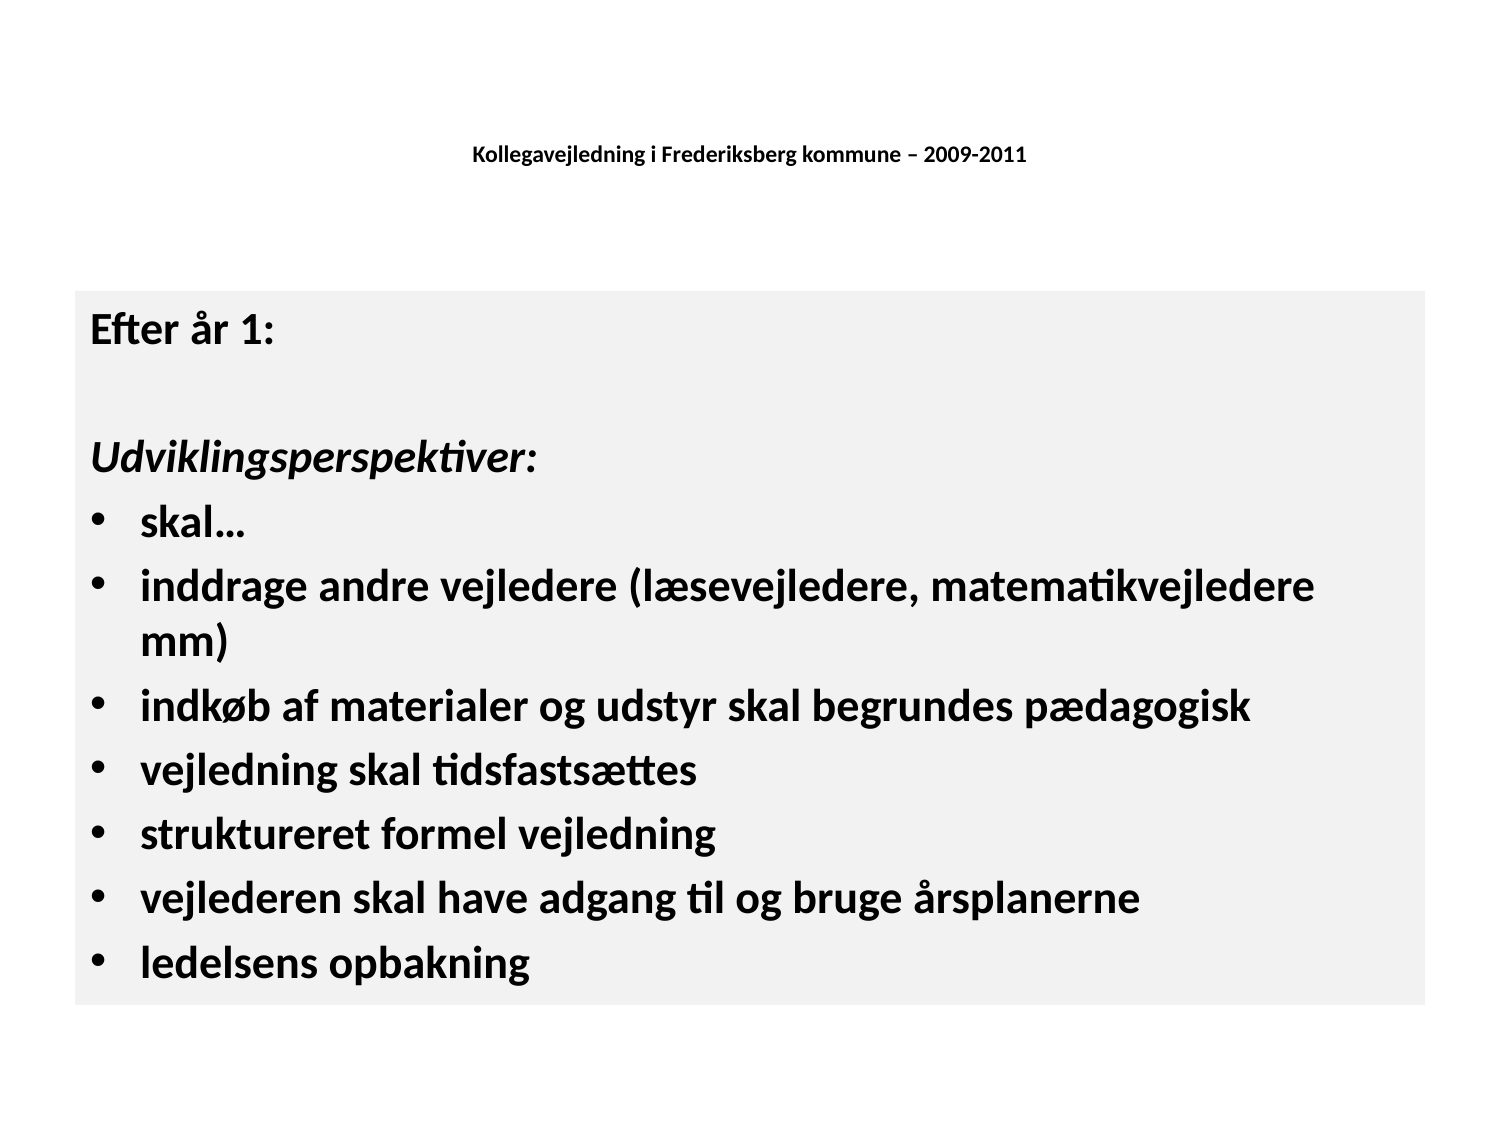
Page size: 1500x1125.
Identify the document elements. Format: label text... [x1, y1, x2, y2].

list Efter år 1: Udviklingsperspektiver: skal… inddrage andre vejledere (læsevejledere, matematikvejledere mm) indkøb af materialer og udstyr skal begrundes pædagogisk vejledning skal tidsfastsættes struktureret formel vejledning vejlederen skal have adgang til og bruge årsplanerne ledelsens opbakning [75, 290, 1425, 1005]
title Kollegavejledning i Frederiksberg kommune – 2009-2011 [75, 45, 1425, 233]
